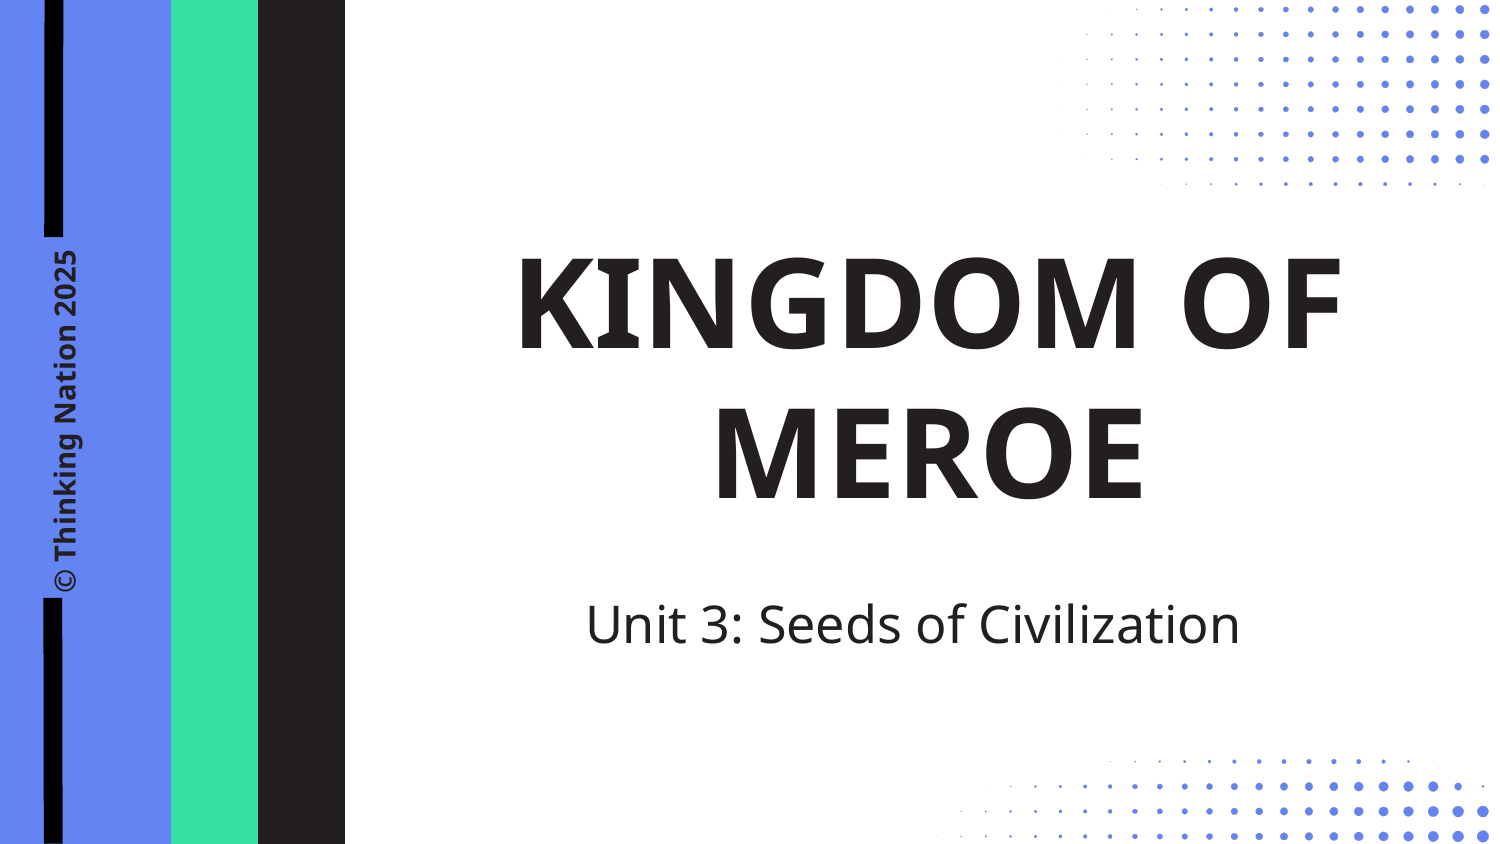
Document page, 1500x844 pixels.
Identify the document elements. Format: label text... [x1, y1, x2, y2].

text_box [1037, 0, 1500, 186]
text_box [911, 759, 1500, 844]
text_box KINGDOM OF MEROE [395, 223, 1463, 524]
text_box Unit 3: Seeds of Civilization [395, 591, 1432, 655]
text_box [0, 0, 346, 844]
